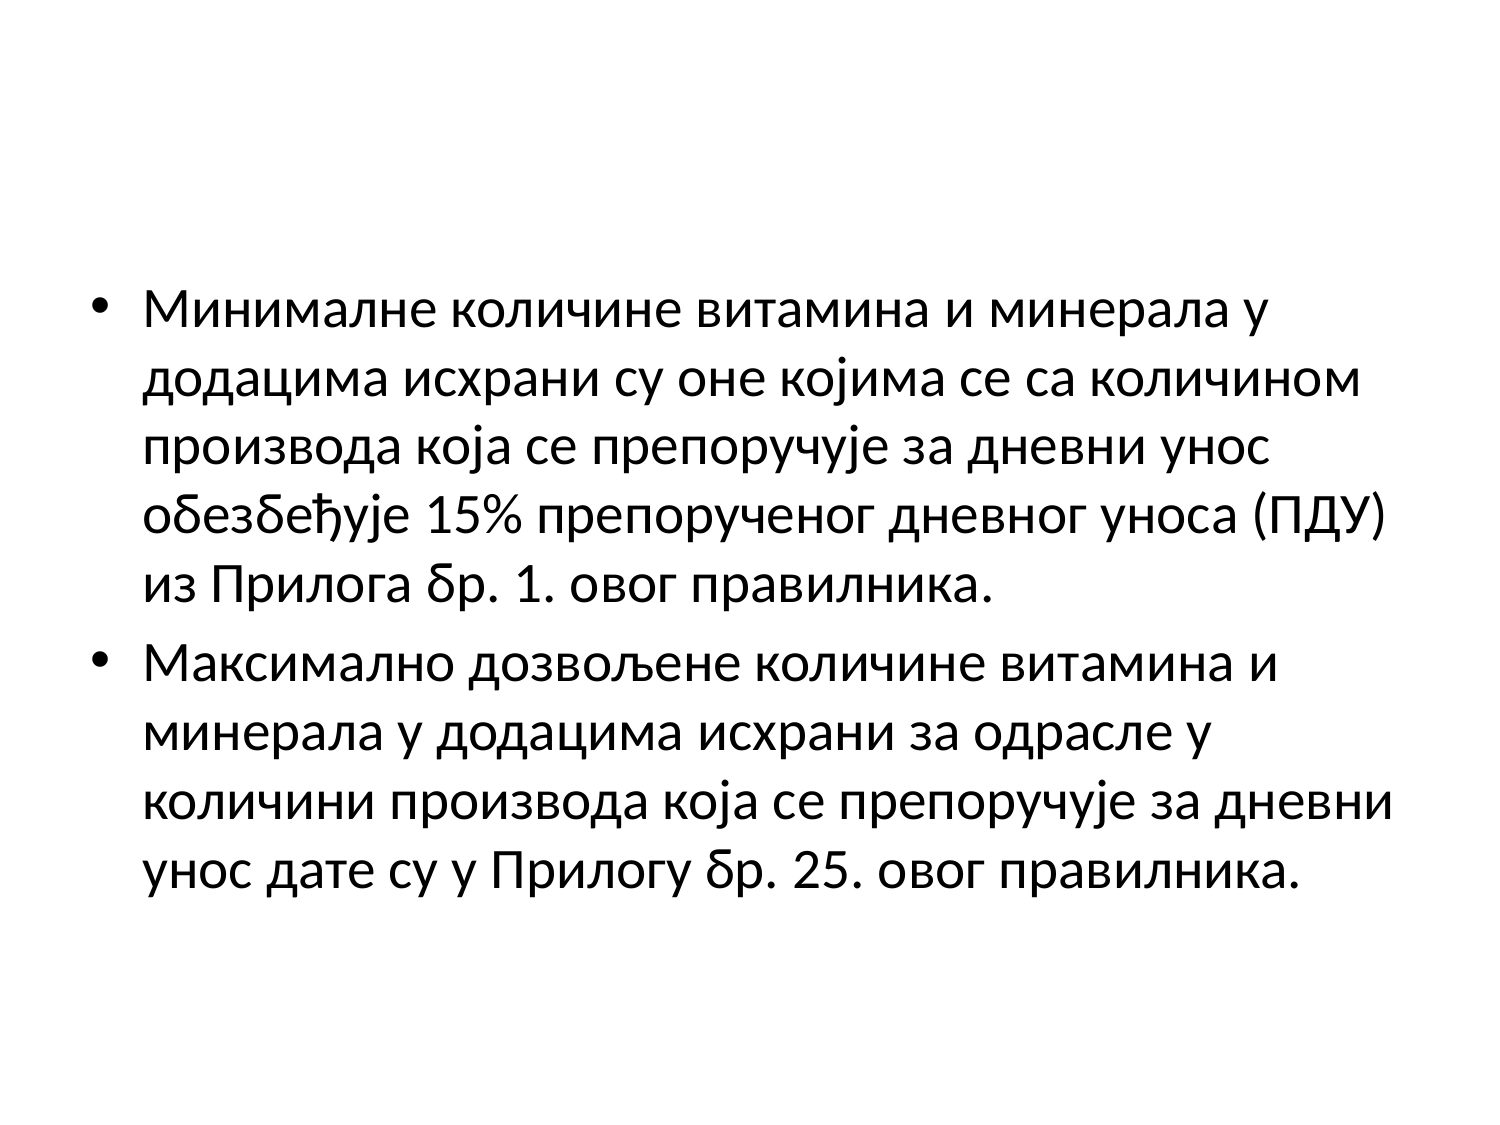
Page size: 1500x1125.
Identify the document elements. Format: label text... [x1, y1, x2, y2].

list Минималне количине витамина и минерала у додацима исхрани су оне којима се са количином производа која се препоручује за дневни унос обезбеђује 15% препорученог дневног уноса (ПДУ) из Прилога бр. 1. овог правилника. Максимално дозвољене количине витамина и минерала у додацима исхрани за одрасле у количини производа која се препоручује за дневни унос дате су у Прилогу бр. 25. овог правилника. [75, 262, 1425, 1005]
